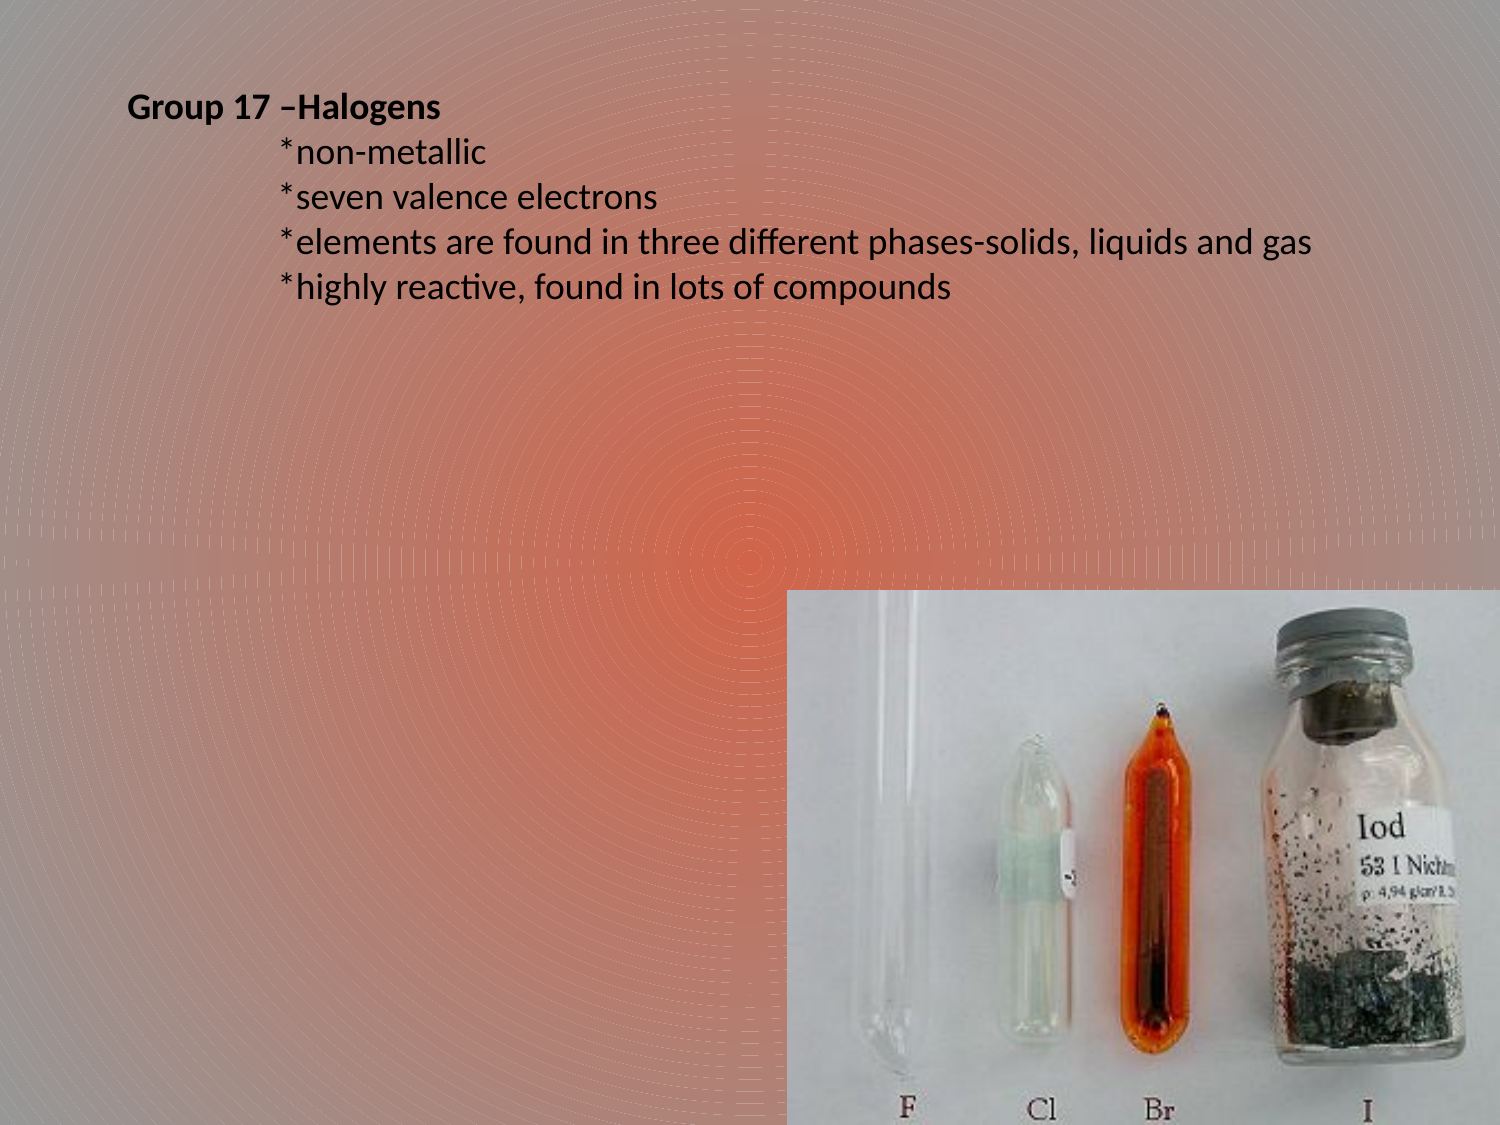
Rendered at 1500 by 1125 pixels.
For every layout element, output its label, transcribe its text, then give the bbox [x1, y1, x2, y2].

picture [787, 590, 1500, 1125]
text_box Group 17 –Halogens *non-metallic *seven valence electrons *elements are found in three different phases-solids, liquids and gas *highly reactive, found in lots of compounds [112, 74, 1475, 360]
